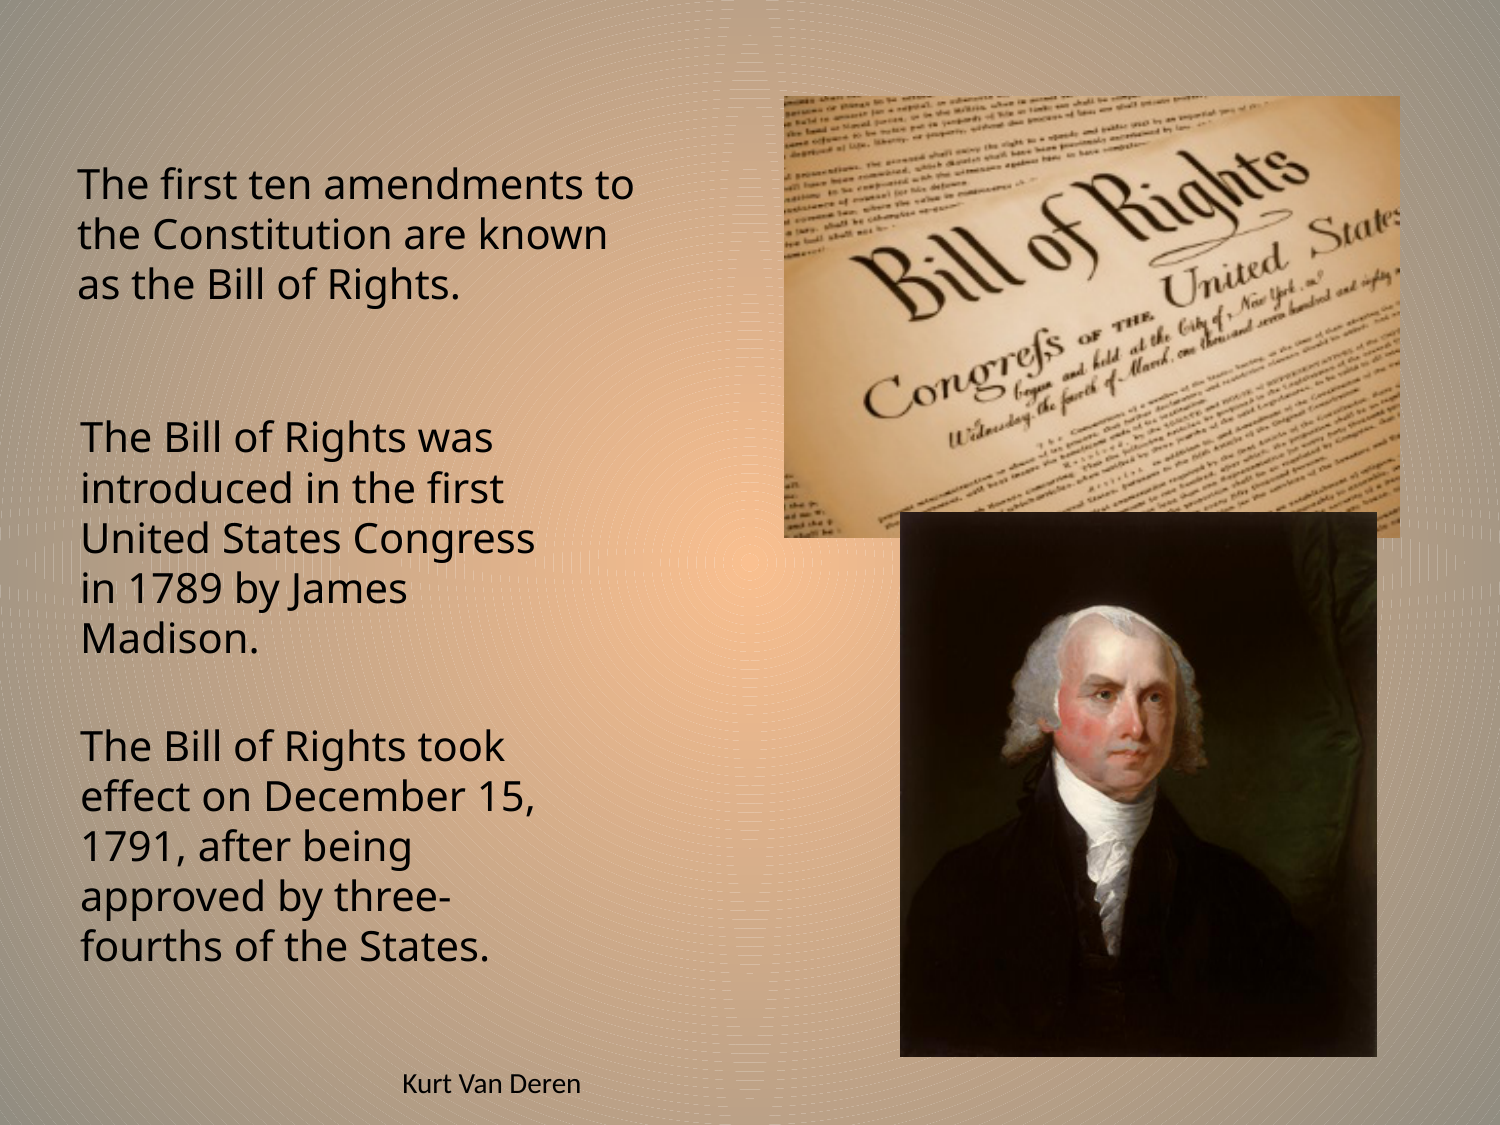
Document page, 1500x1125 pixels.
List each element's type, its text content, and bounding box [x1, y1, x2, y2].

text_box The Bill of Rights took effect on December 15, 1791, after being approved by three-fourths of the States. [65, 712, 575, 978]
picture [784, 96, 1401, 1057]
text_box The first ten amendments to the Constitution are known as the Bill of Rights. [62, 149, 663, 315]
text_box Kurt Van Deren [387, 1056, 688, 1107]
text_box The Bill of Rights was introduced in the first United States Congress in 1789 by James Madison. [65, 403, 591, 669]
